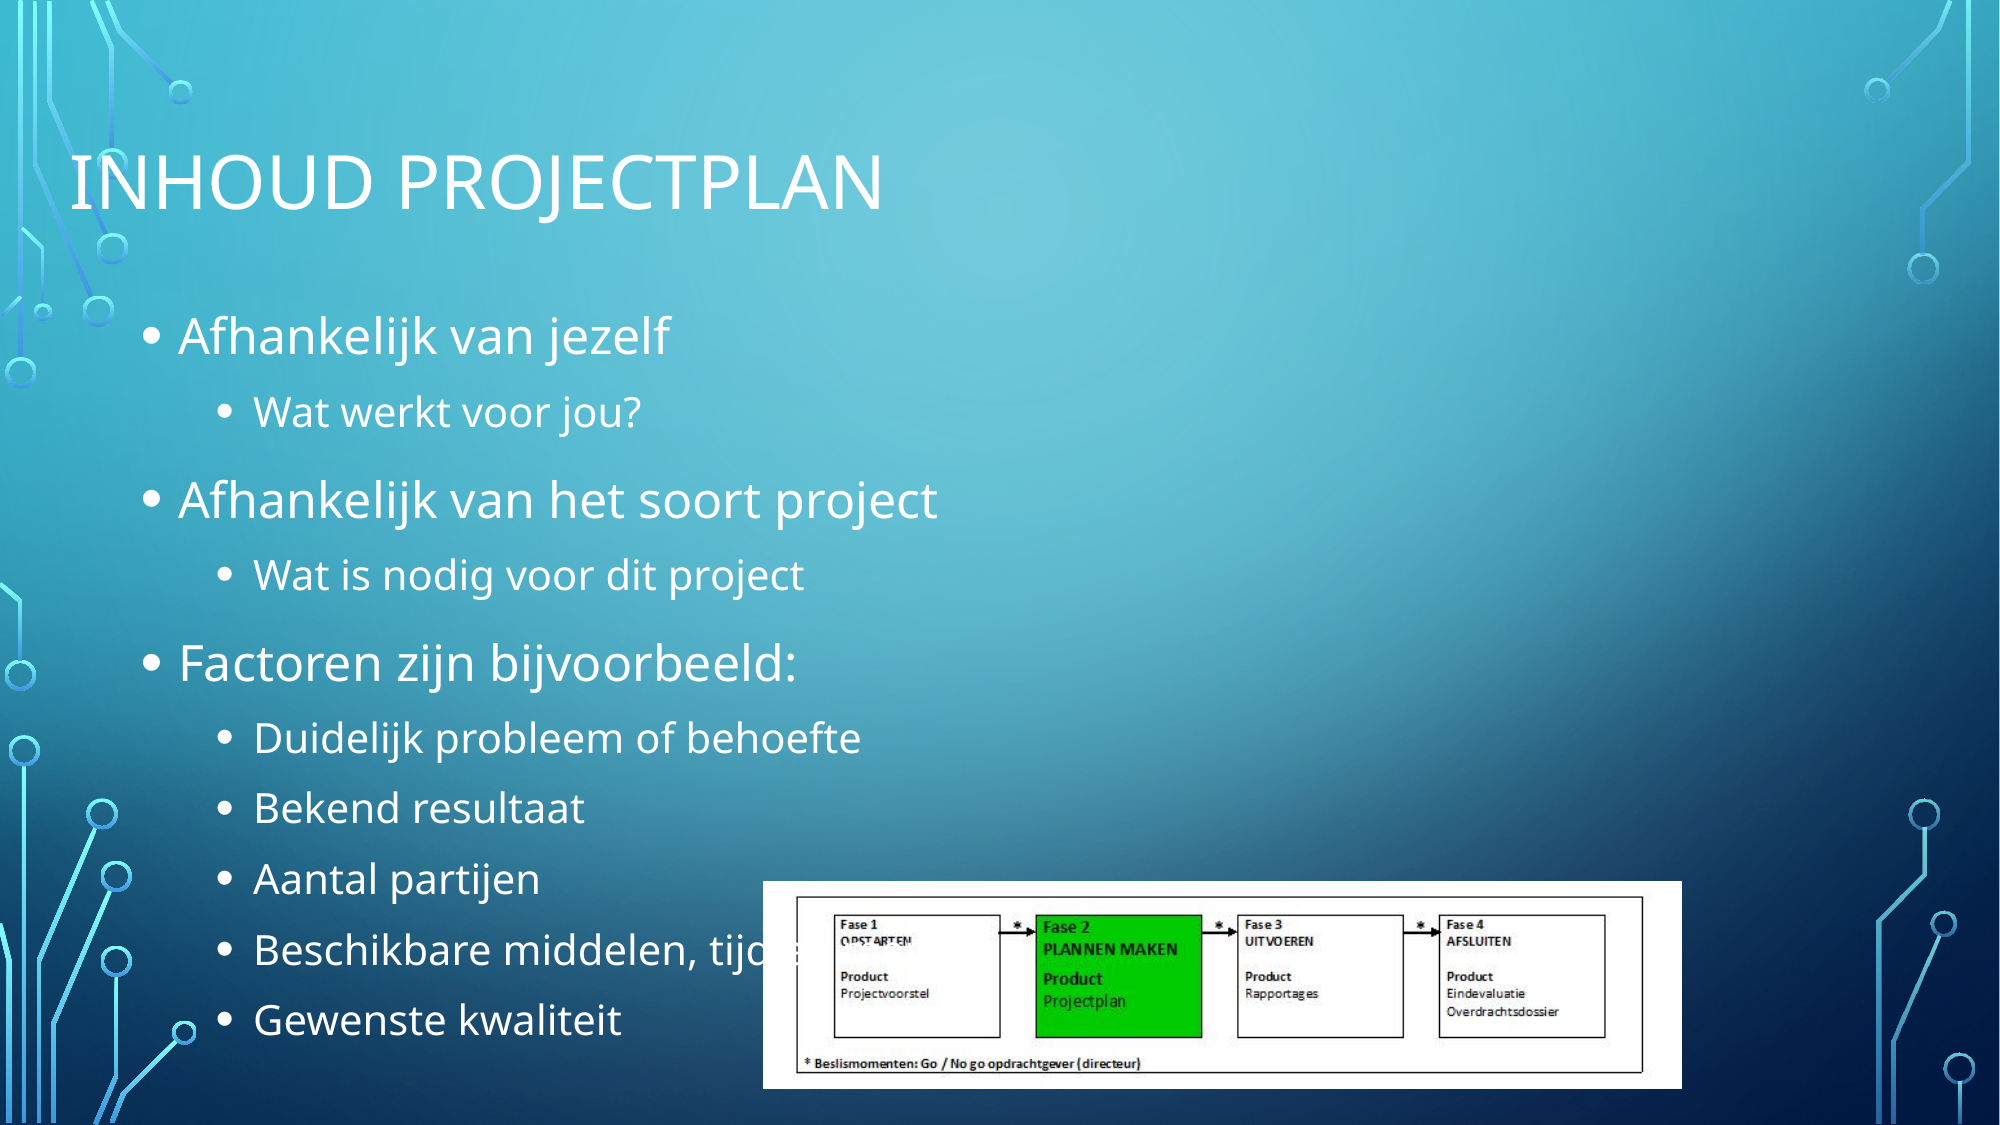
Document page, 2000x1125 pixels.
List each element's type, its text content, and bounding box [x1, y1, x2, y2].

title Inhoud projectplan [54, 46, 1368, 244]
picture [763, 881, 1683, 1089]
list Afhankelijk van jezelf Wat werkt voor jou? Afhankelijk van het soort project Wat is nodig voor dit project Factoren zijn bijvoorbeeld: Duidelijk probleem of behoefte Bekend resultaat Aantal partijen Beschikbare middelen, tijd en mensen Gewenste kwaliteit [125, 285, 1486, 1085]
